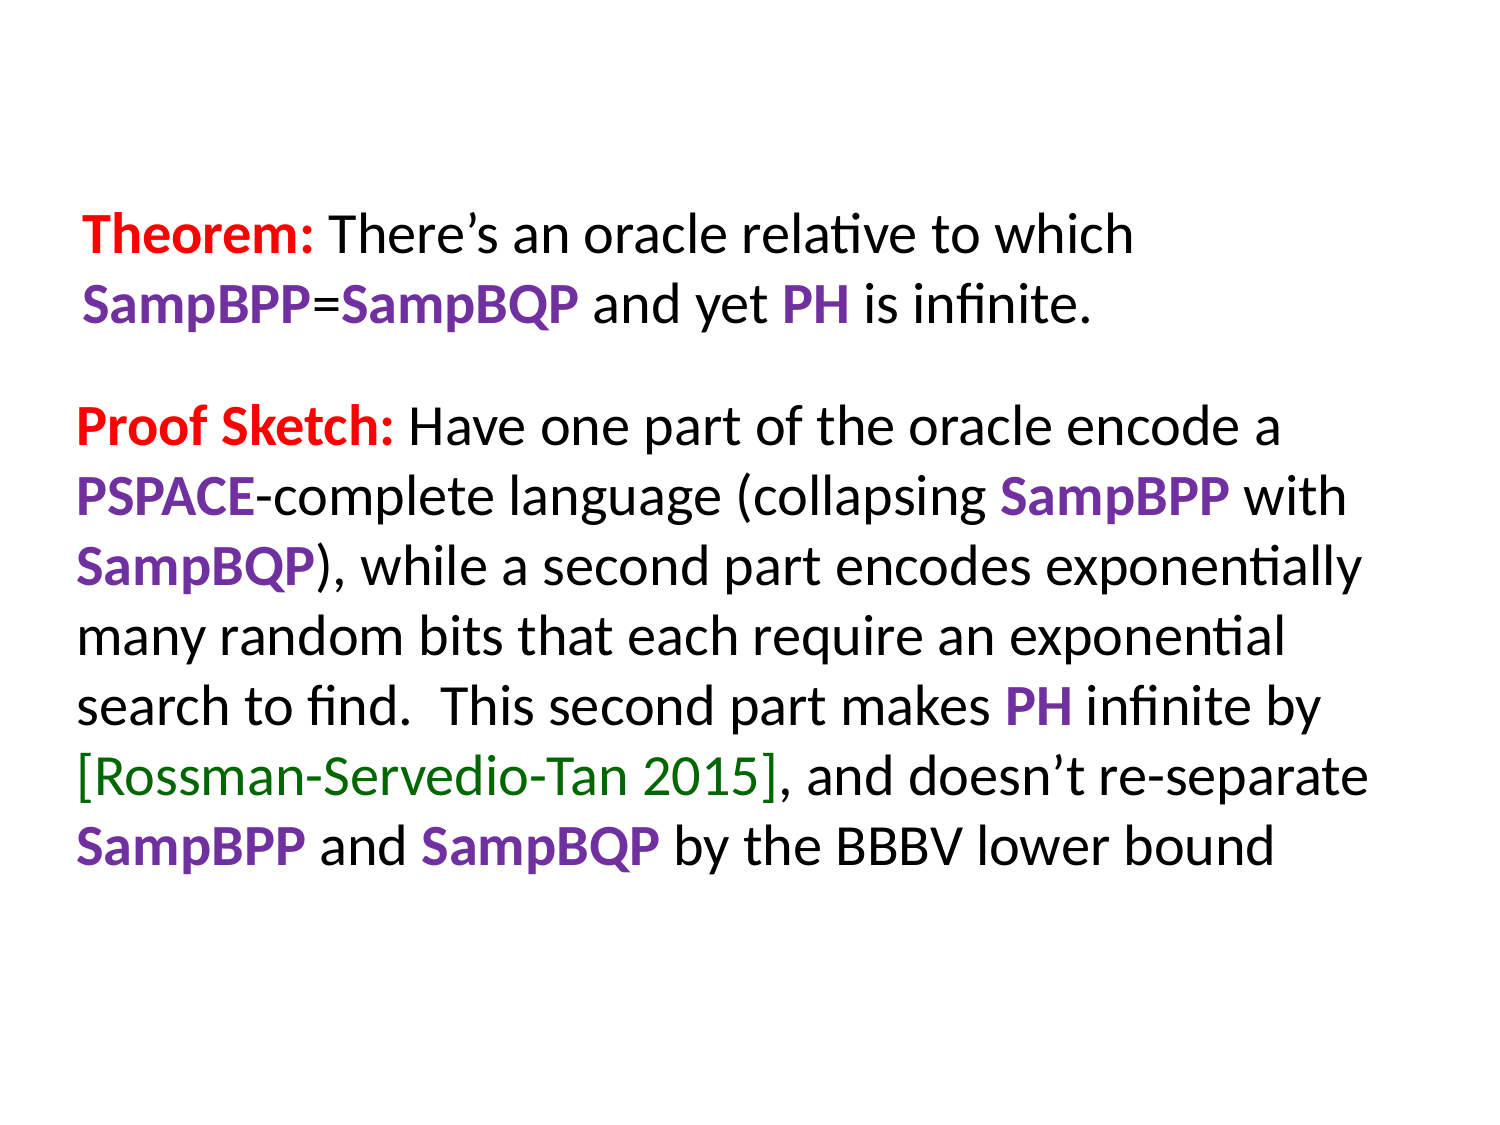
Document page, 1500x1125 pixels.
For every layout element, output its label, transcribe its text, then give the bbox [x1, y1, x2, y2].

text_box Proof Sketch: Have one part of the oracle encode a PSPACE-complete language (collapsing SampBPP with SampBQP), while a second part encodes exponentially many random bits that each require an exponential search to find. This second part makes PH infinite by [Rossman-Servedio-Tan 2015], and doesn’t re-separate SampBPP and SampBQP by the BBBV lower bound [61, 380, 1438, 885]
text_box Theorem: There’s an oracle relative to which SampBPP=SampBQP and yet PH is infinite. [67, 187, 1444, 343]
